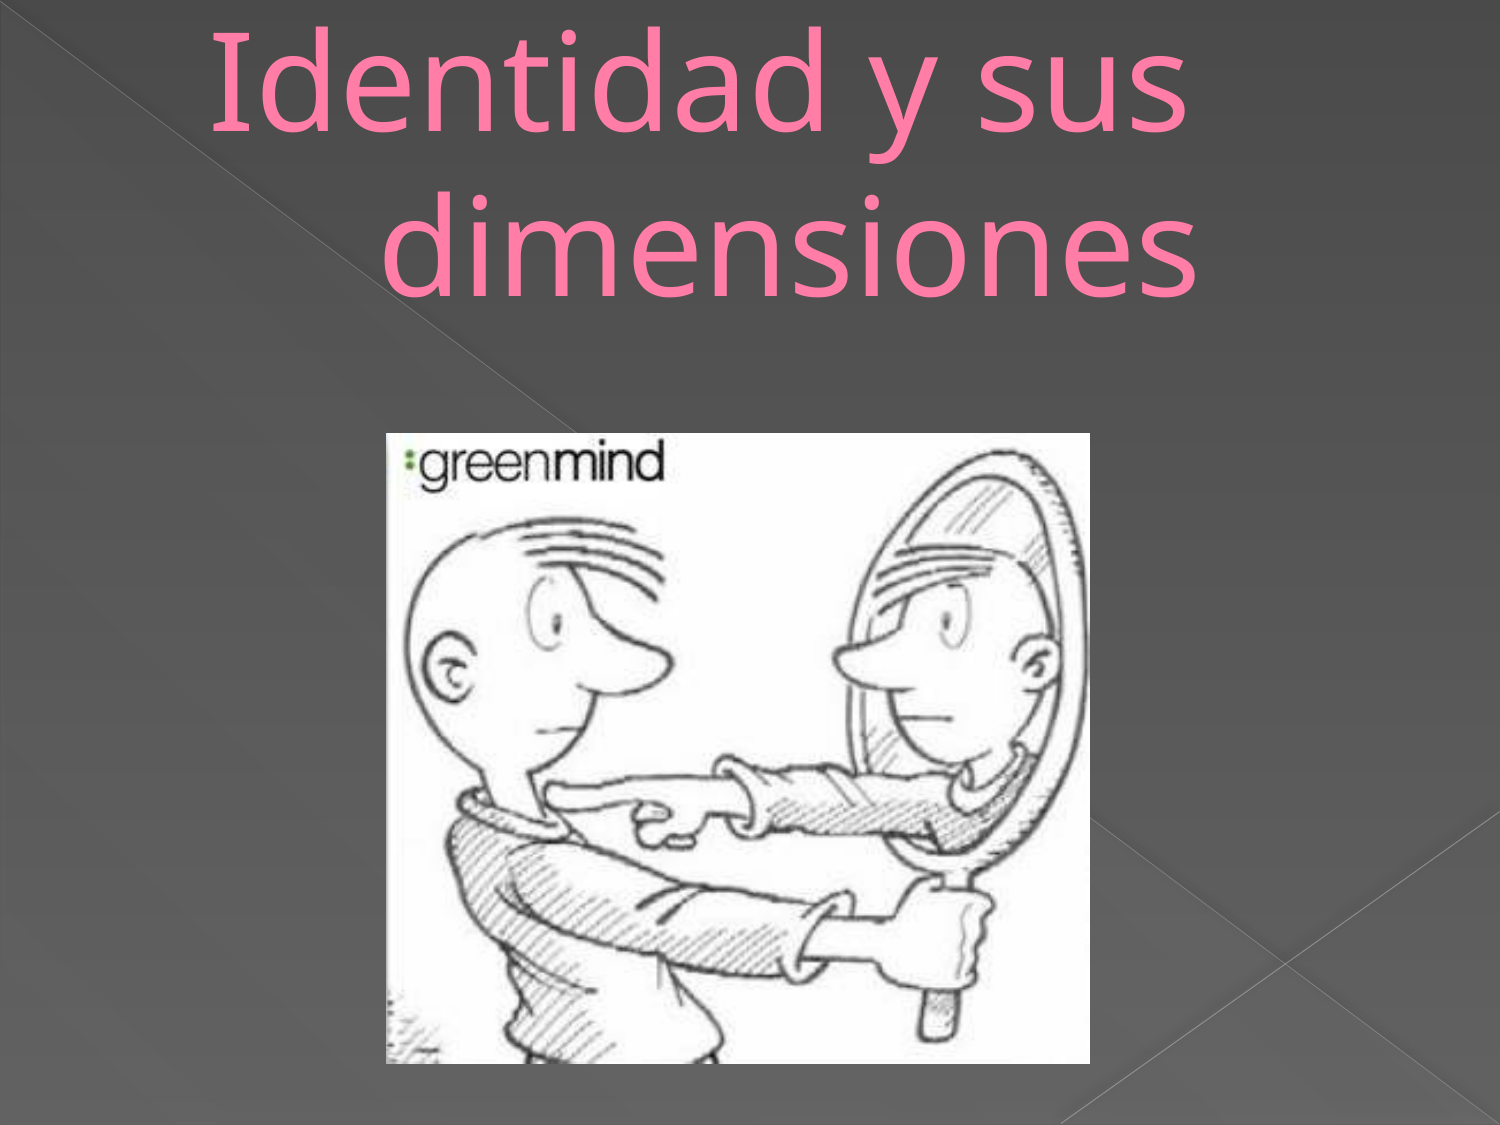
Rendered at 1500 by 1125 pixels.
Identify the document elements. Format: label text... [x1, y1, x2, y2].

title Identidad y sus dimensiones [75, 43, 1425, 274]
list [386, 433, 1090, 1064]
